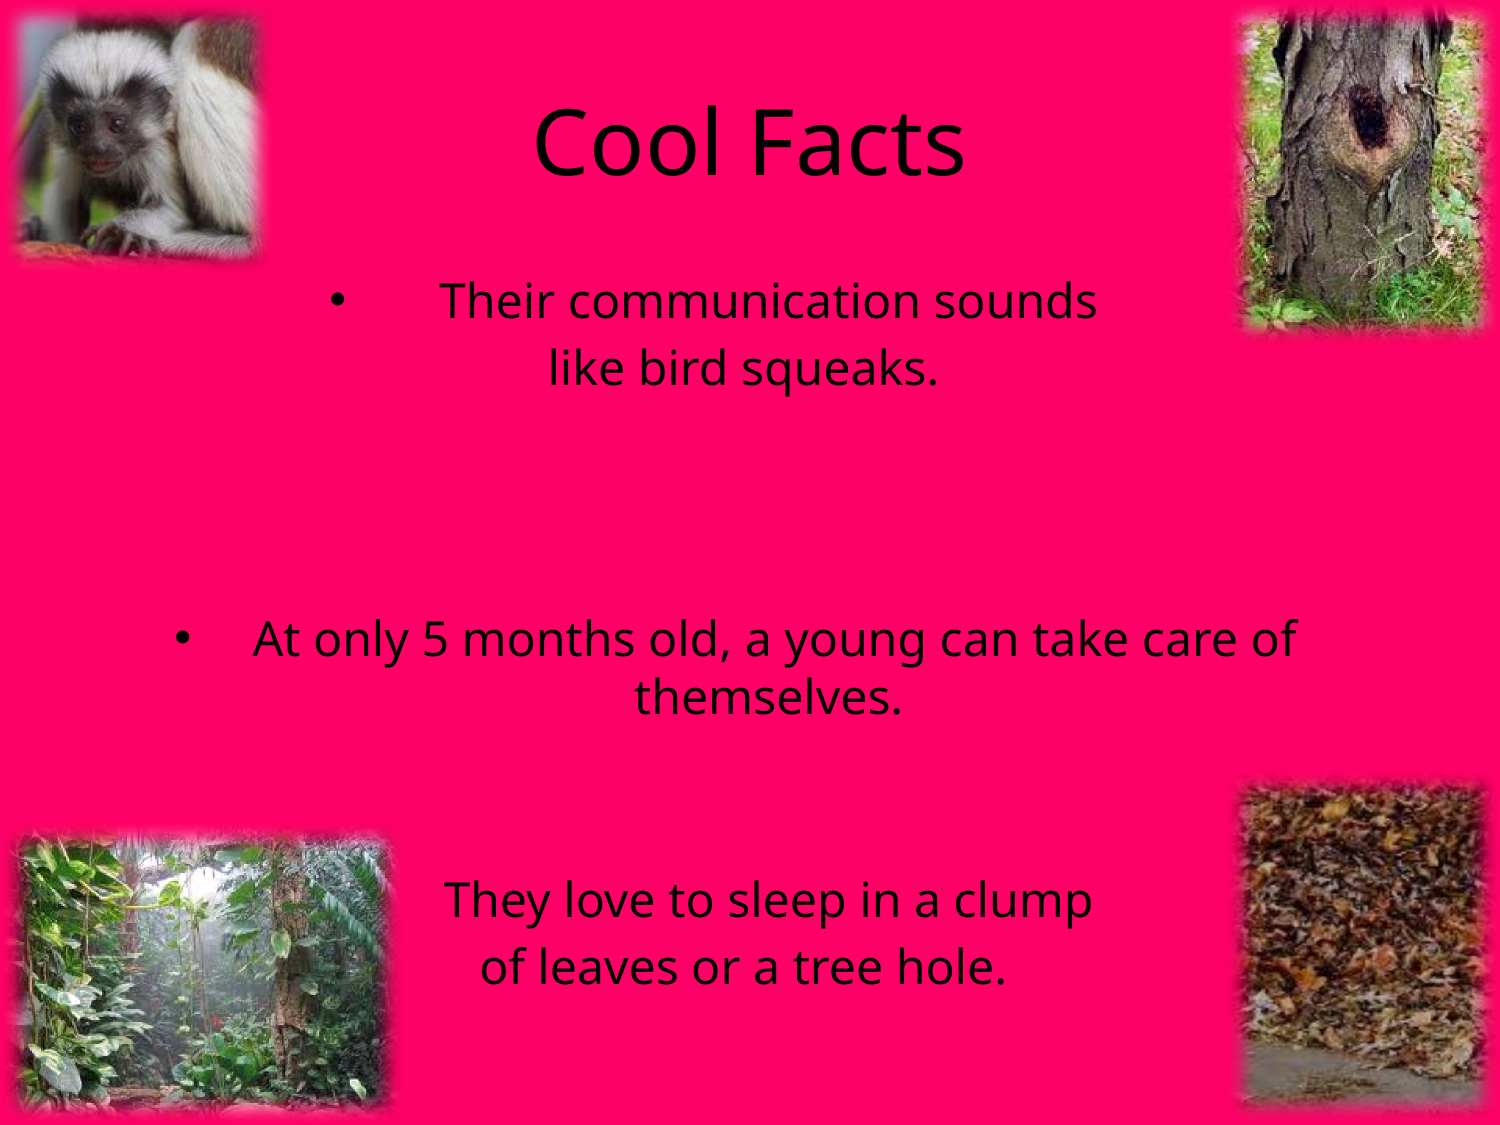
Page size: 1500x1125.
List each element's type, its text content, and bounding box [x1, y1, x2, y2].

picture [1224, 768, 1500, 1125]
picture [0, 821, 405, 1125]
picture [1224, 0, 1500, 348]
title Cool Facts [279, 45, 1219, 233]
list Their communication sounds like bird squeaks. At only 5 months old, a young can take care of themselves. They love to sleep in a clump of leaves or a tree hole. [75, 262, 1425, 1005]
picture [0, 0, 276, 276]
